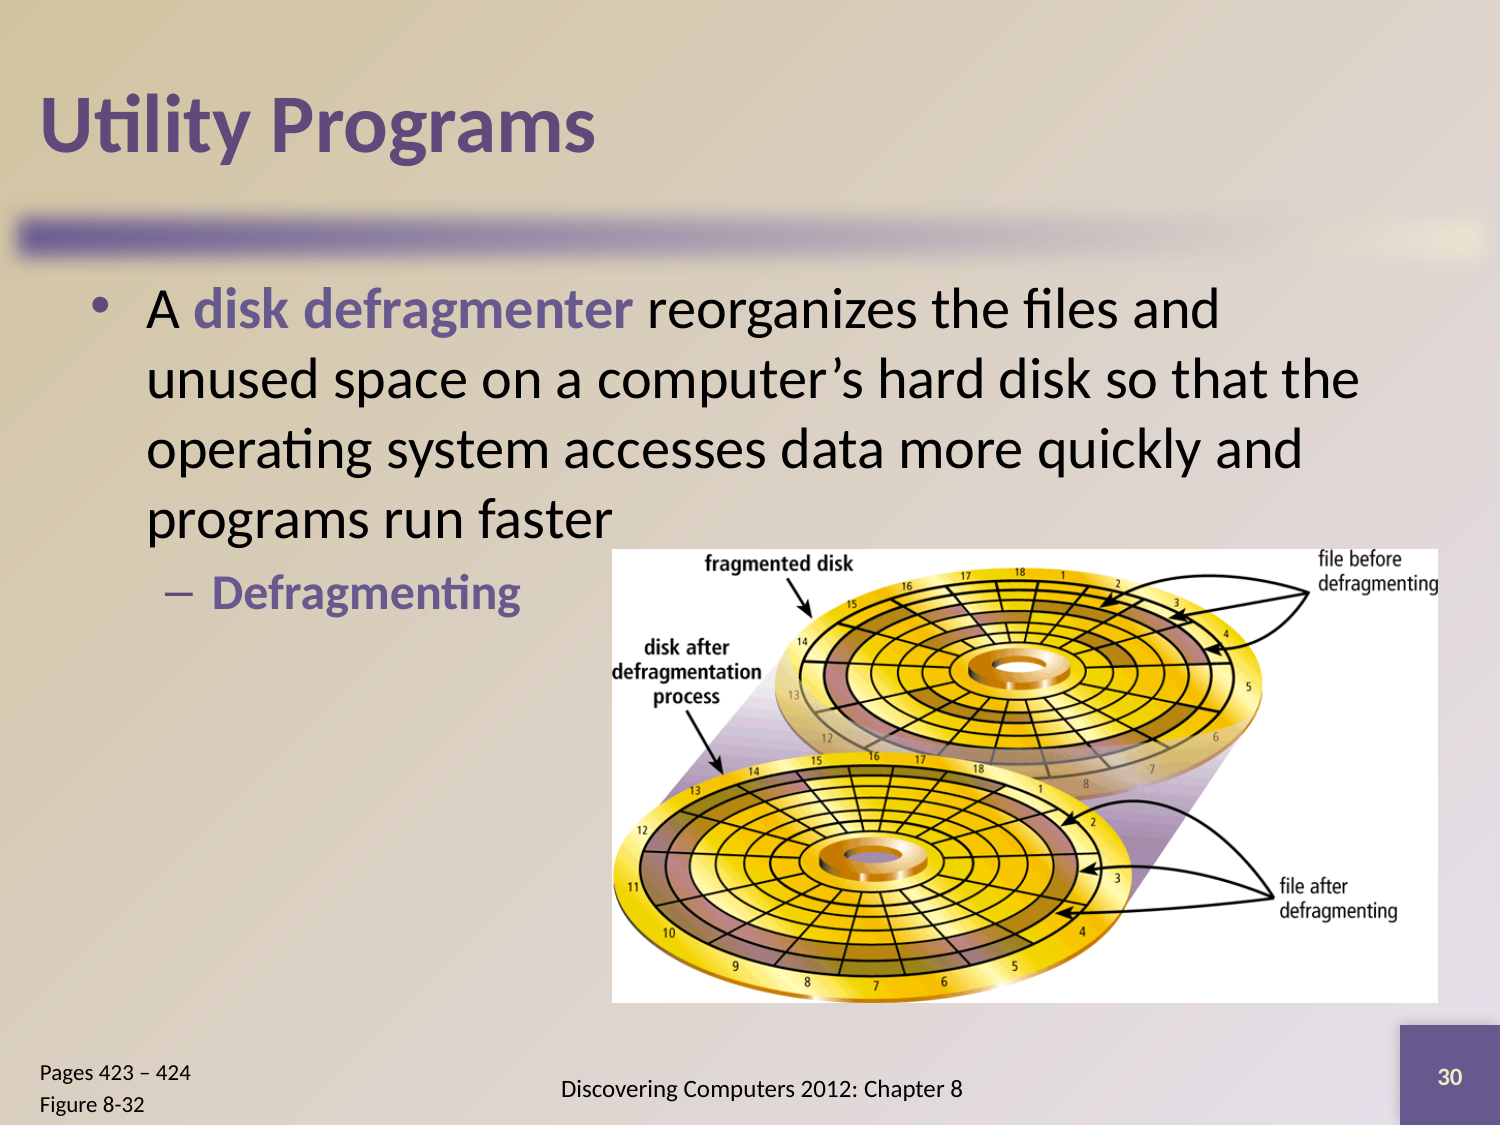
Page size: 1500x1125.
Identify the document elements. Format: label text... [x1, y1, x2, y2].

footer Discovering Computers 2012: Chapter 8 [450, 1050, 1075, 1125]
title Utility Programs [24, 24, 1475, 213]
list Pages 423 – 424 Figure 8-32 [24, 1050, 300, 1125]
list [612, 549, 1438, 1003]
slide_number 30 [1400, 1025, 1500, 1125]
list A disk defragmenter reorganizes the files and unused space on a computer’s hard disk so that the operating system accesses data more quickly and programs run faster Defragmenting [75, 262, 1400, 1005]
